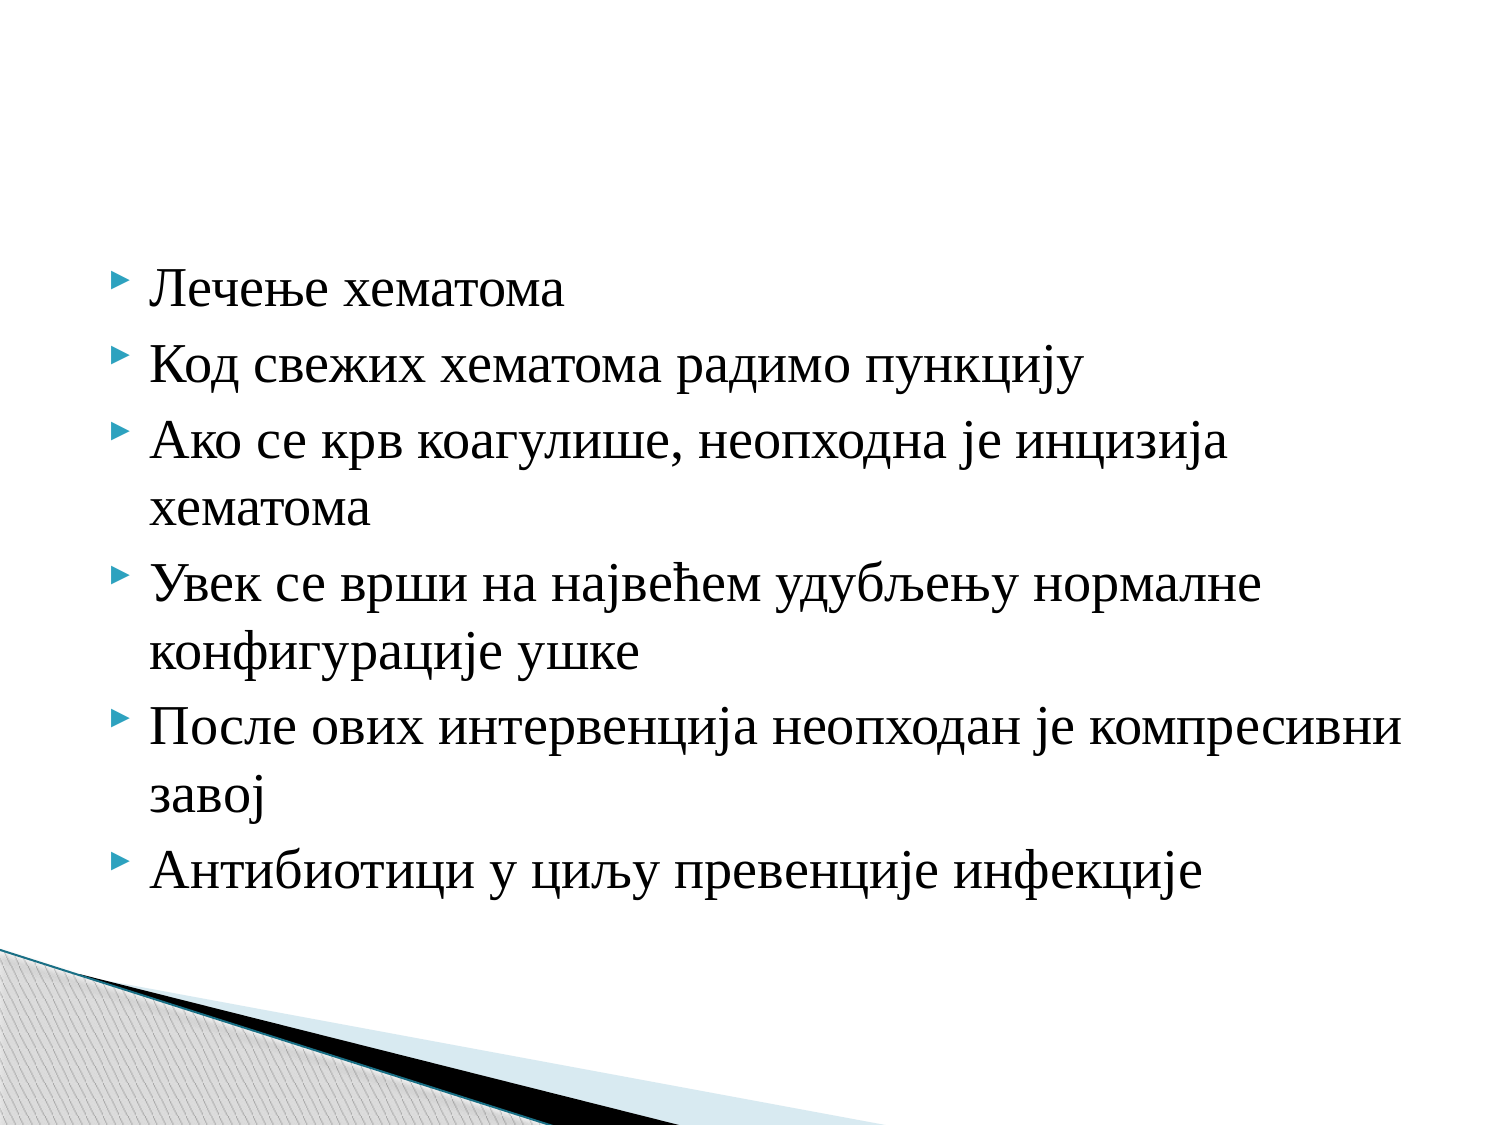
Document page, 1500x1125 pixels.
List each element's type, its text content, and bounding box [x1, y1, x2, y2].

list Лечење хематома Код свежих хематома радимо пункцију Ако се крв коагулише, неопходна је инцизија хематома Увек се врши на највећем удубљењу нормалне конфигурације ушке После ових интервенција неопходан је компресивни завој Антибиотици у циљу превенције инфекције [74, 242, 1426, 986]
